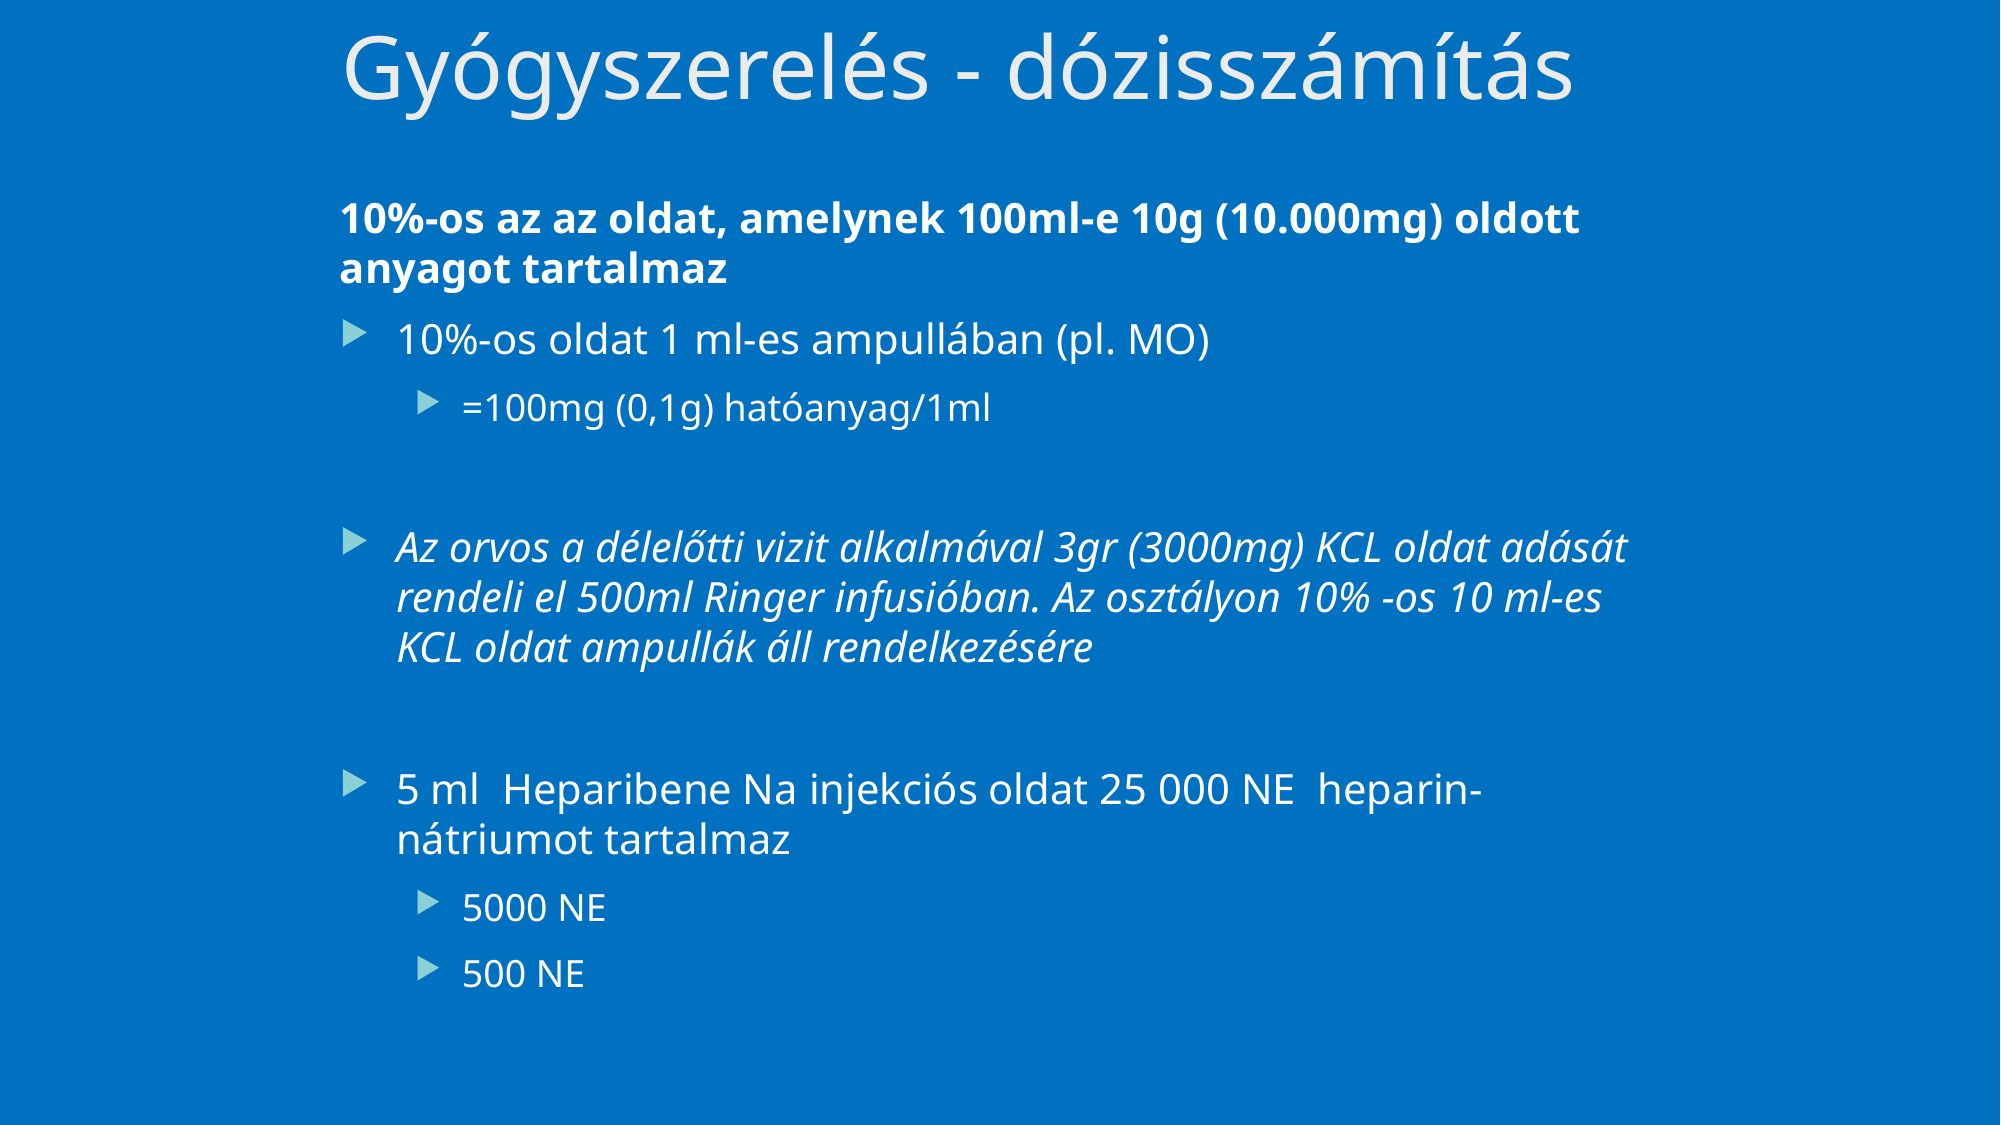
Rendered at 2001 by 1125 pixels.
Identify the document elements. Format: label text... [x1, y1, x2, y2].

title Gyógyszerelés - dózisszámítás [326, 4, 1677, 192]
list 10%-os az az oldat, amelynek 100ml-e 10g (10.000mg) oldott anyagot tartalmaz 10%-os oldat 1 ml-es ampullában (pl. MO) =100mg (0,1g) hatóanyag/1ml Az orvos a délelőtti vizit alkalmával 3gr (3000mg) KCL oldat adását rendeli el 500ml Ringer infusióban. Az osztályon 10% -os 10 ml-es KCL oldat ampullák áll rendelkezésére 5 ml Heparibene Na injekciós oldat 25 000 NE heparin-nátriumot tartalmaz 5000 NE 500 NE [324, 184, 1675, 1106]
